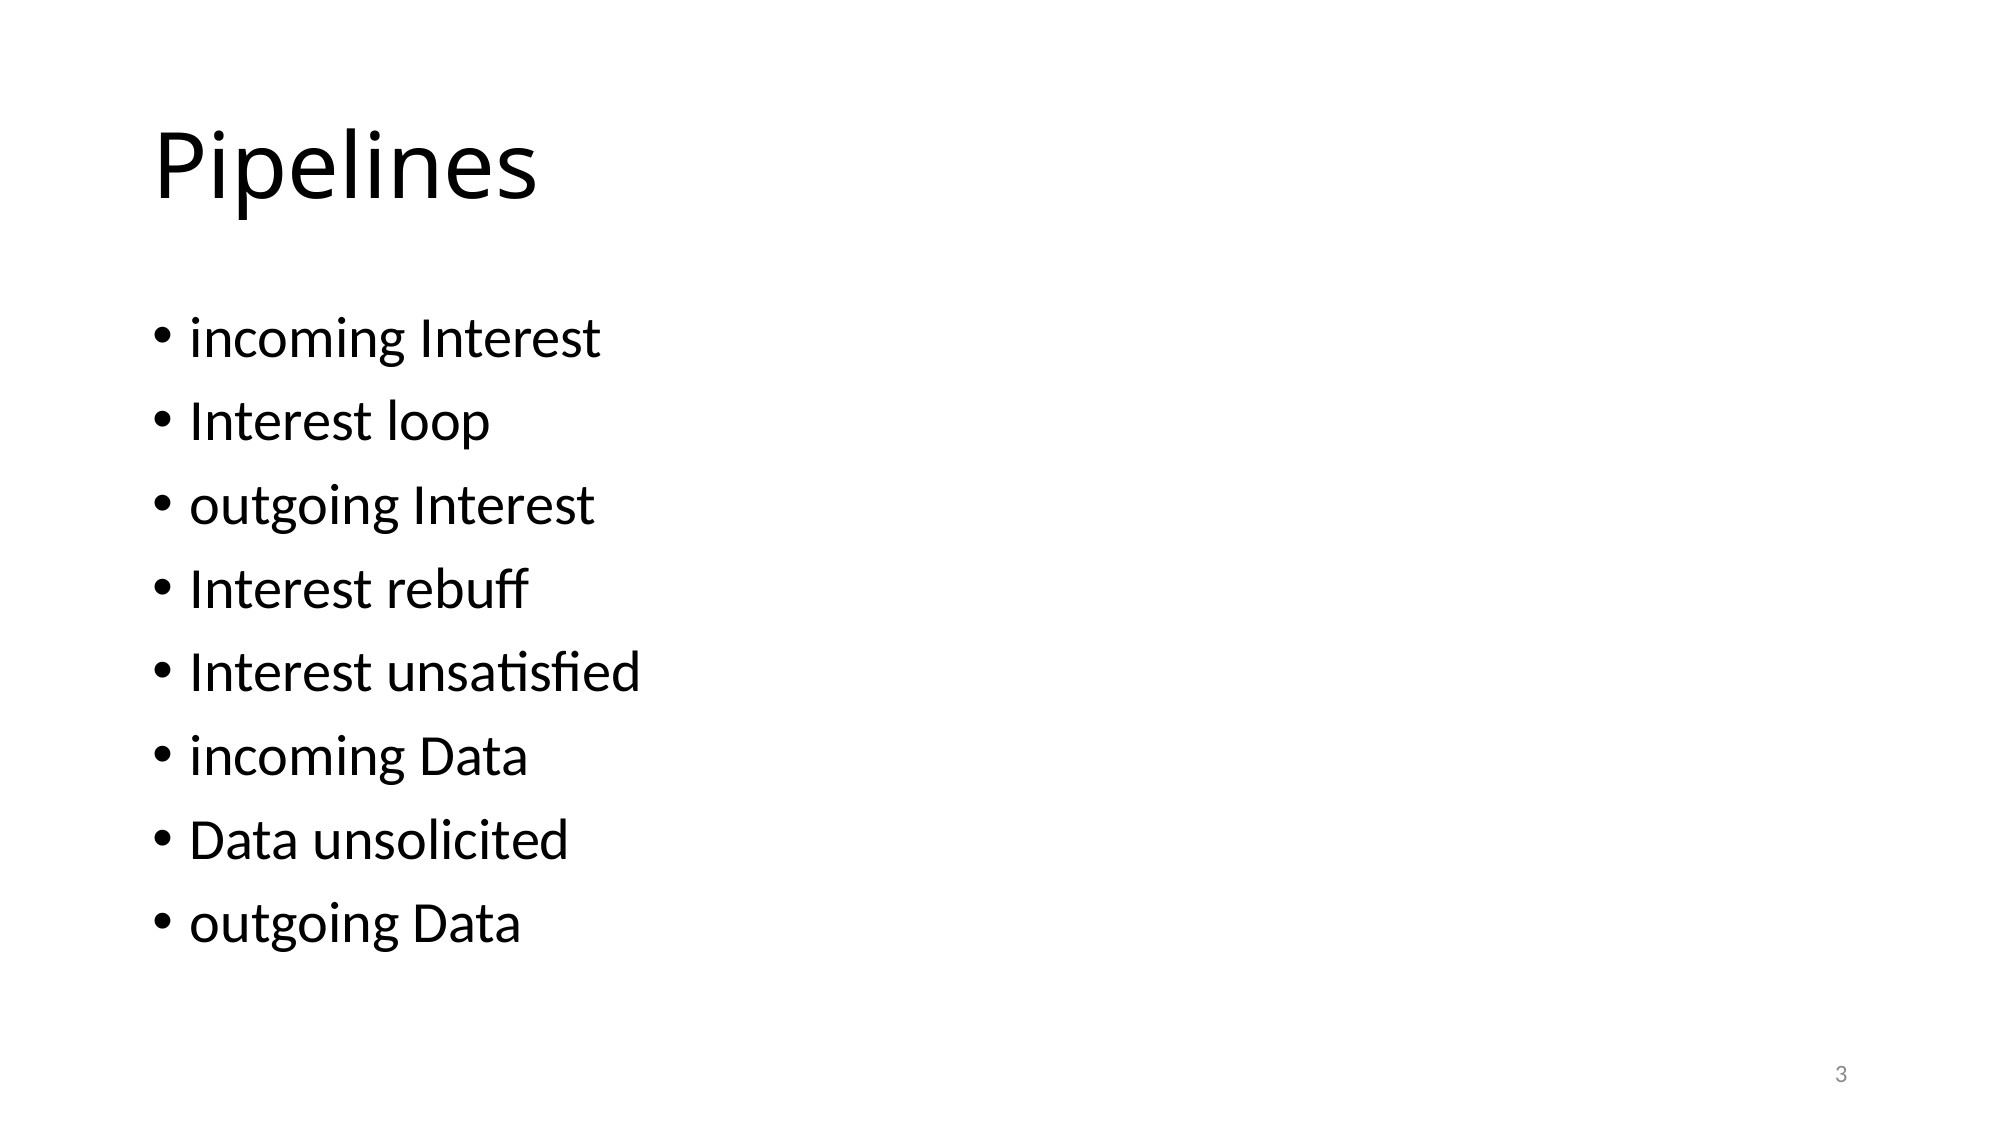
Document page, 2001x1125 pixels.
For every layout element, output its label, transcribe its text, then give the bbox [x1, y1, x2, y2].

title Pipelines [137, 59, 1863, 278]
list incoming Interest Interest loop outgoing Interest Interest rebuff Interest unsatisfied incoming Data Data unsolicited outgoing Data [137, 299, 1863, 1014]
slide_number 3 [1412, 1042, 1863, 1103]
